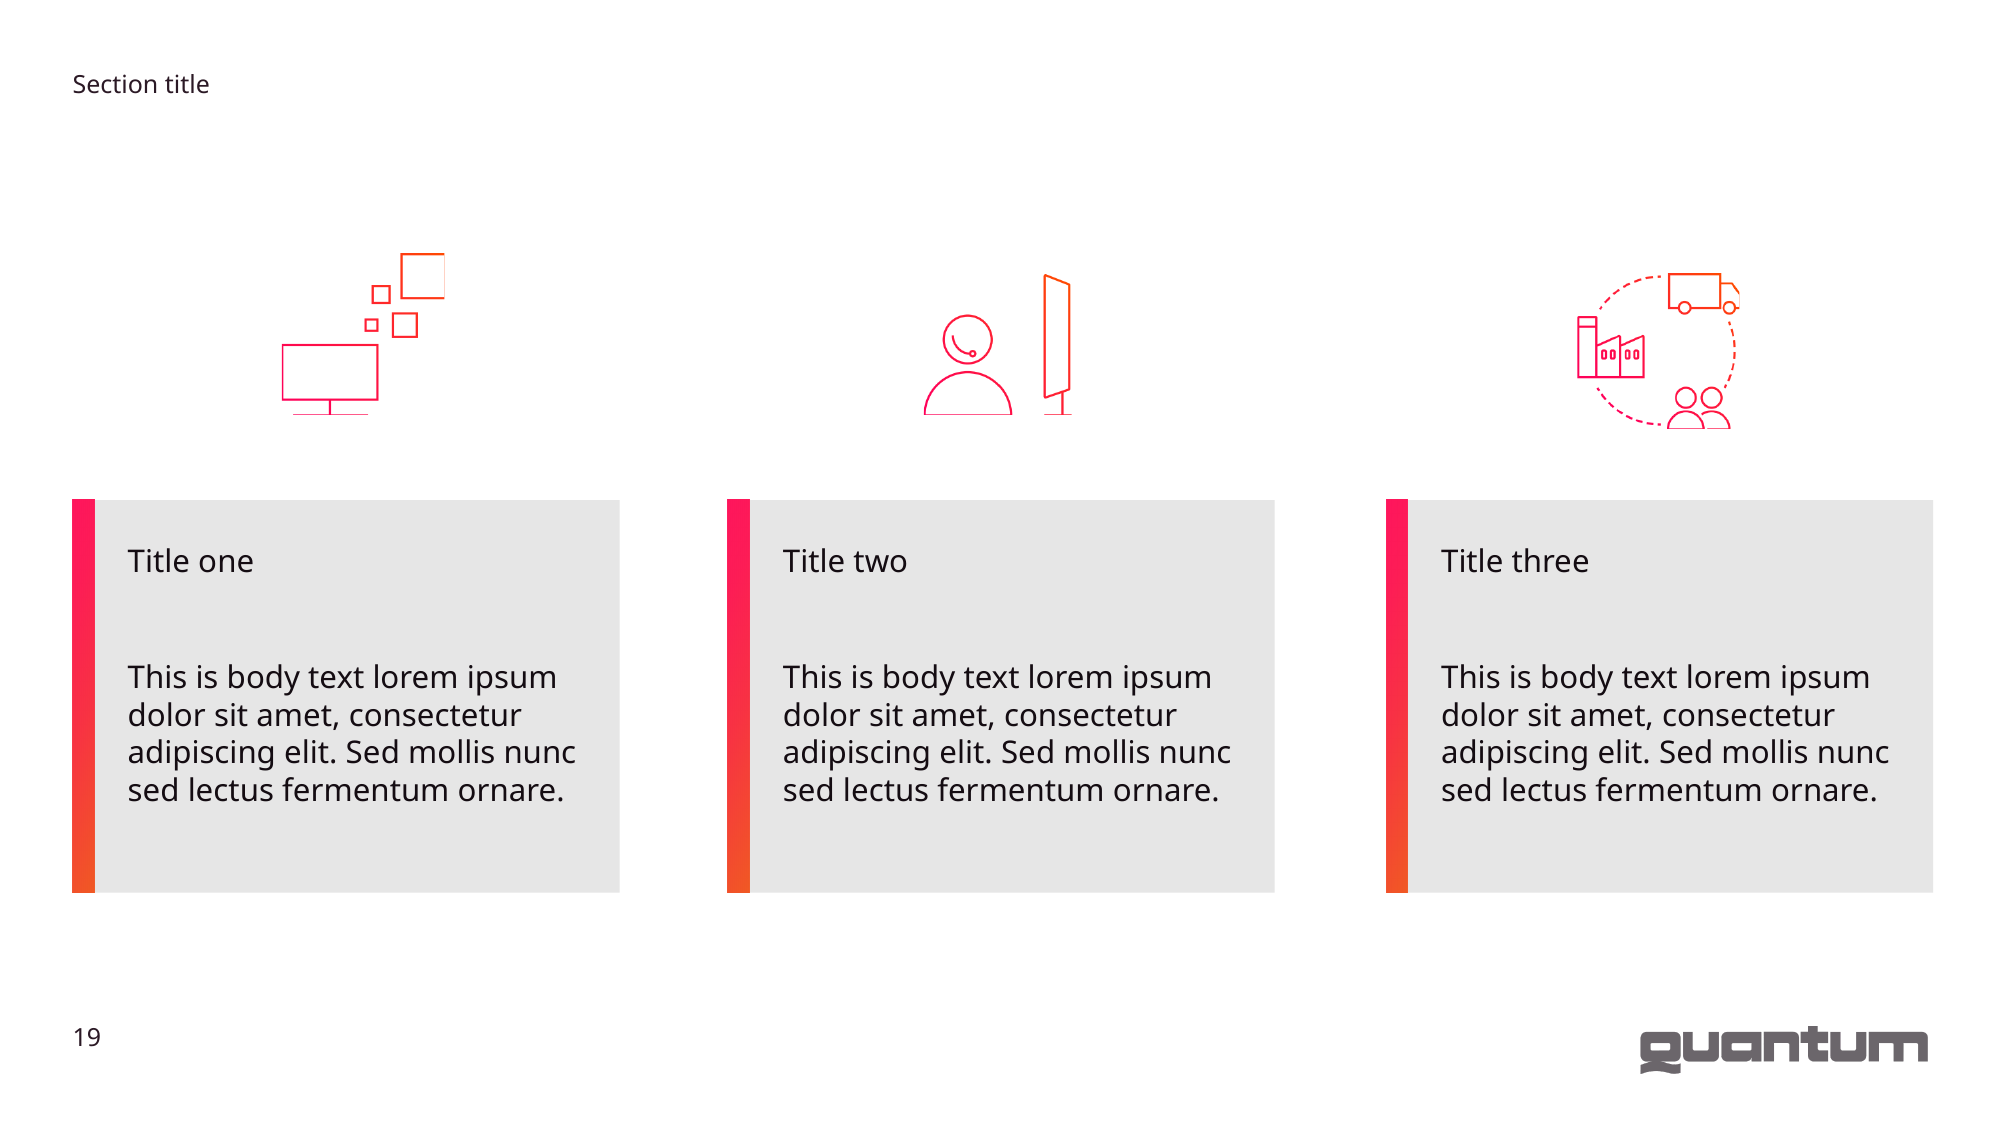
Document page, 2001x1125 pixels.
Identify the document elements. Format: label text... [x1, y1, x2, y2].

picture [923, 273, 1072, 415]
picture [281, 253, 445, 415]
text_box Title one This is body text lorem ipsum dolor sit amet, consectetur adipiscing elit. Sed mollis nunc sed lectus fermentum ornare. [113, 533, 620, 844]
text_box Section title [72, 72, 492, 114]
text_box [727, 499, 1275, 893]
text_box [93, 499, 621, 894]
picture [72, 499, 95, 893]
text_box 19 [72, 978, 159, 1053]
picture [1640, 1026, 1928, 1074]
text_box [1385, 499, 1934, 893]
picture [1577, 273, 1740, 429]
